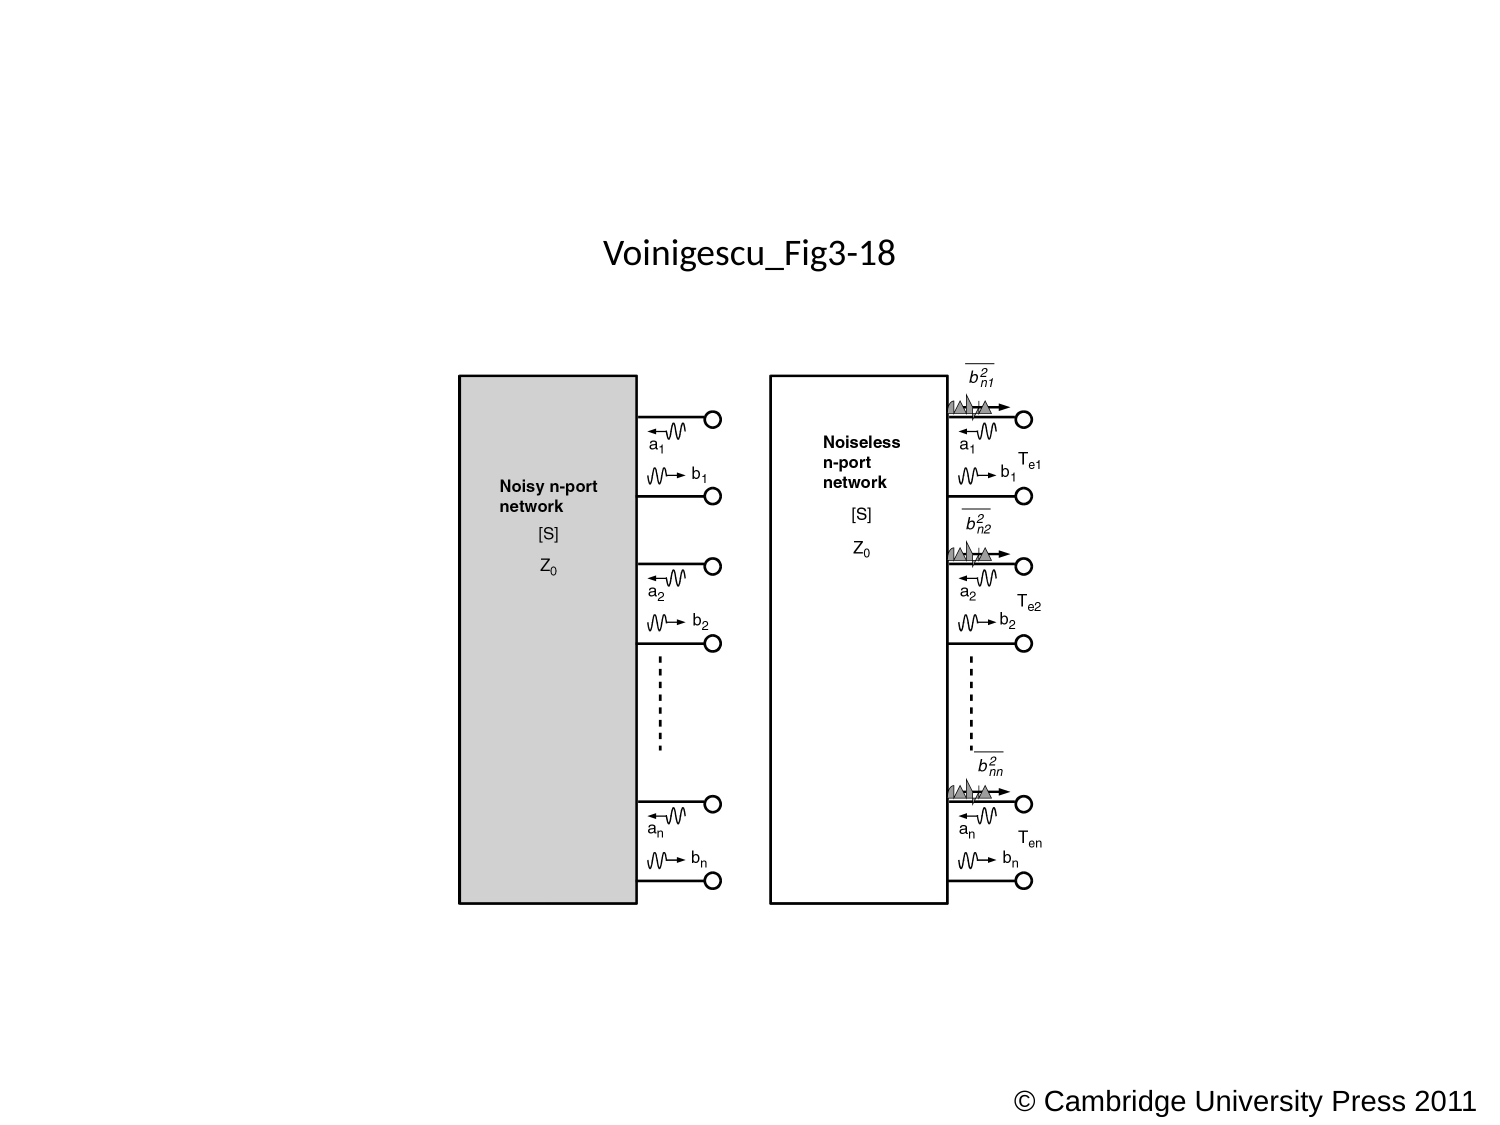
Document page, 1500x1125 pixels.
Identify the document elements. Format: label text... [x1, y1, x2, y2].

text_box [458, 220, 1042, 905]
text_box © Cambridge University Press 2011 [907, 1074, 1493, 1125]
